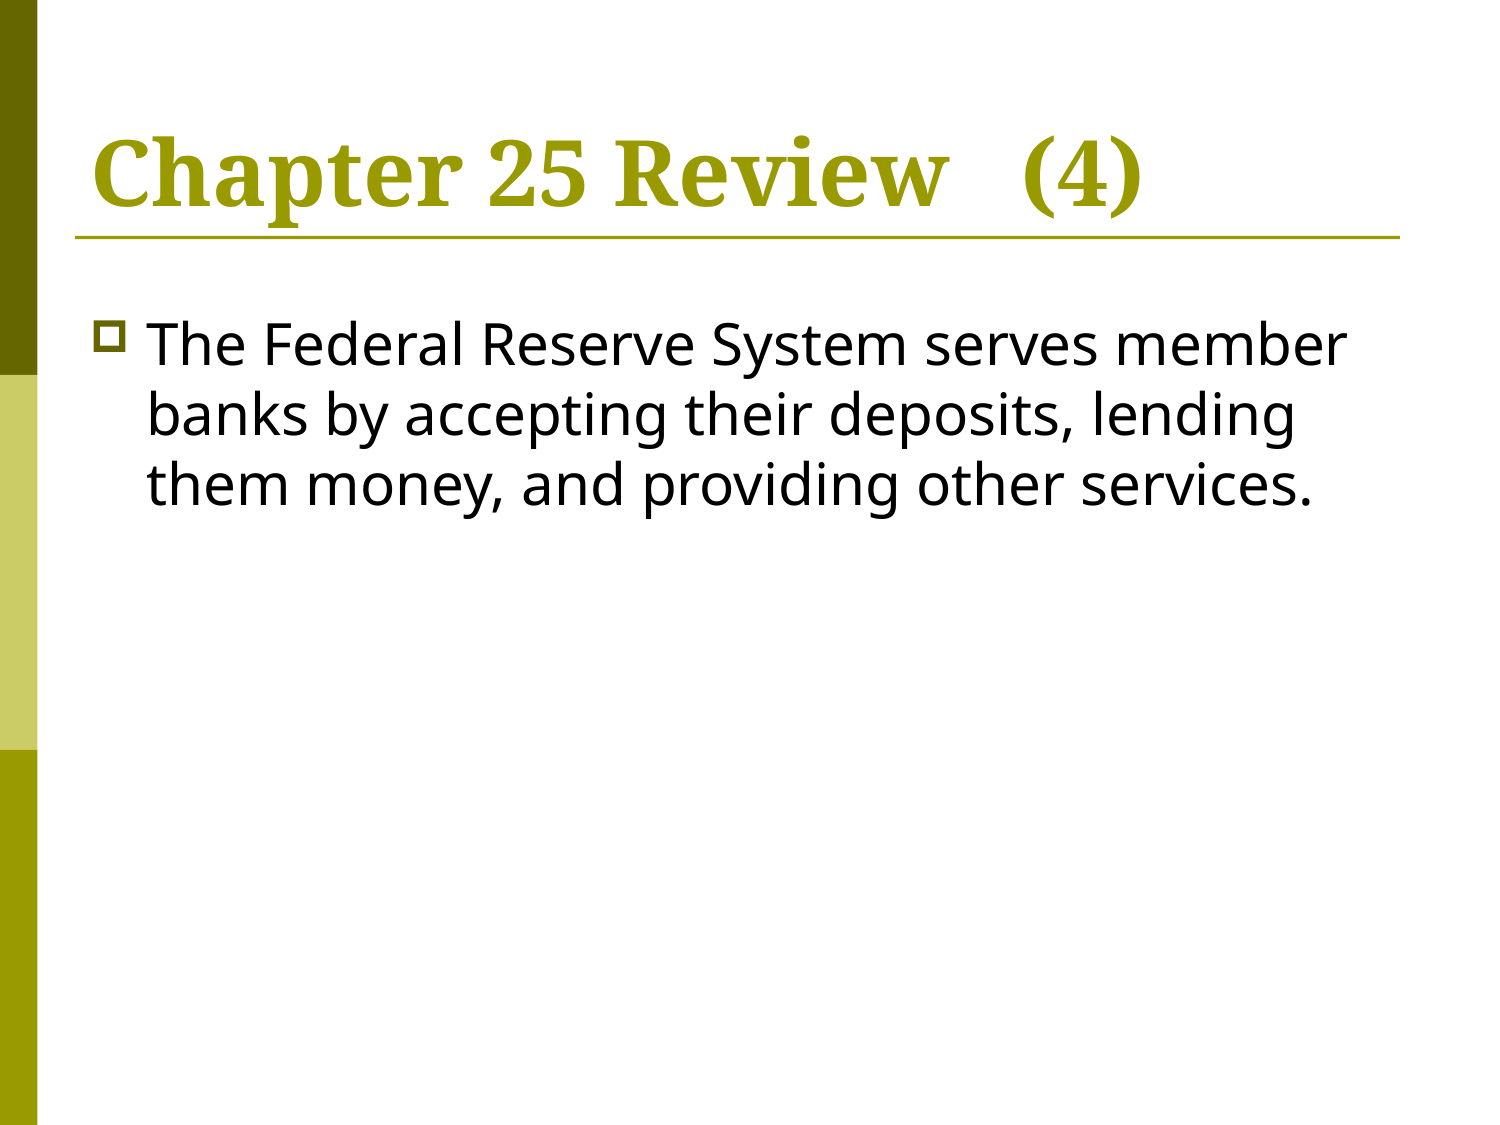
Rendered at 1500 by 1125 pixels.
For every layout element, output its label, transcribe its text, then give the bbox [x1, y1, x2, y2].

title Chapter 25 Review (4) [74, 45, 1426, 233]
list The Federal Reserve System serves member banks by accepting their deposits, lending them money, and providing other services. [74, 299, 1426, 1006]
